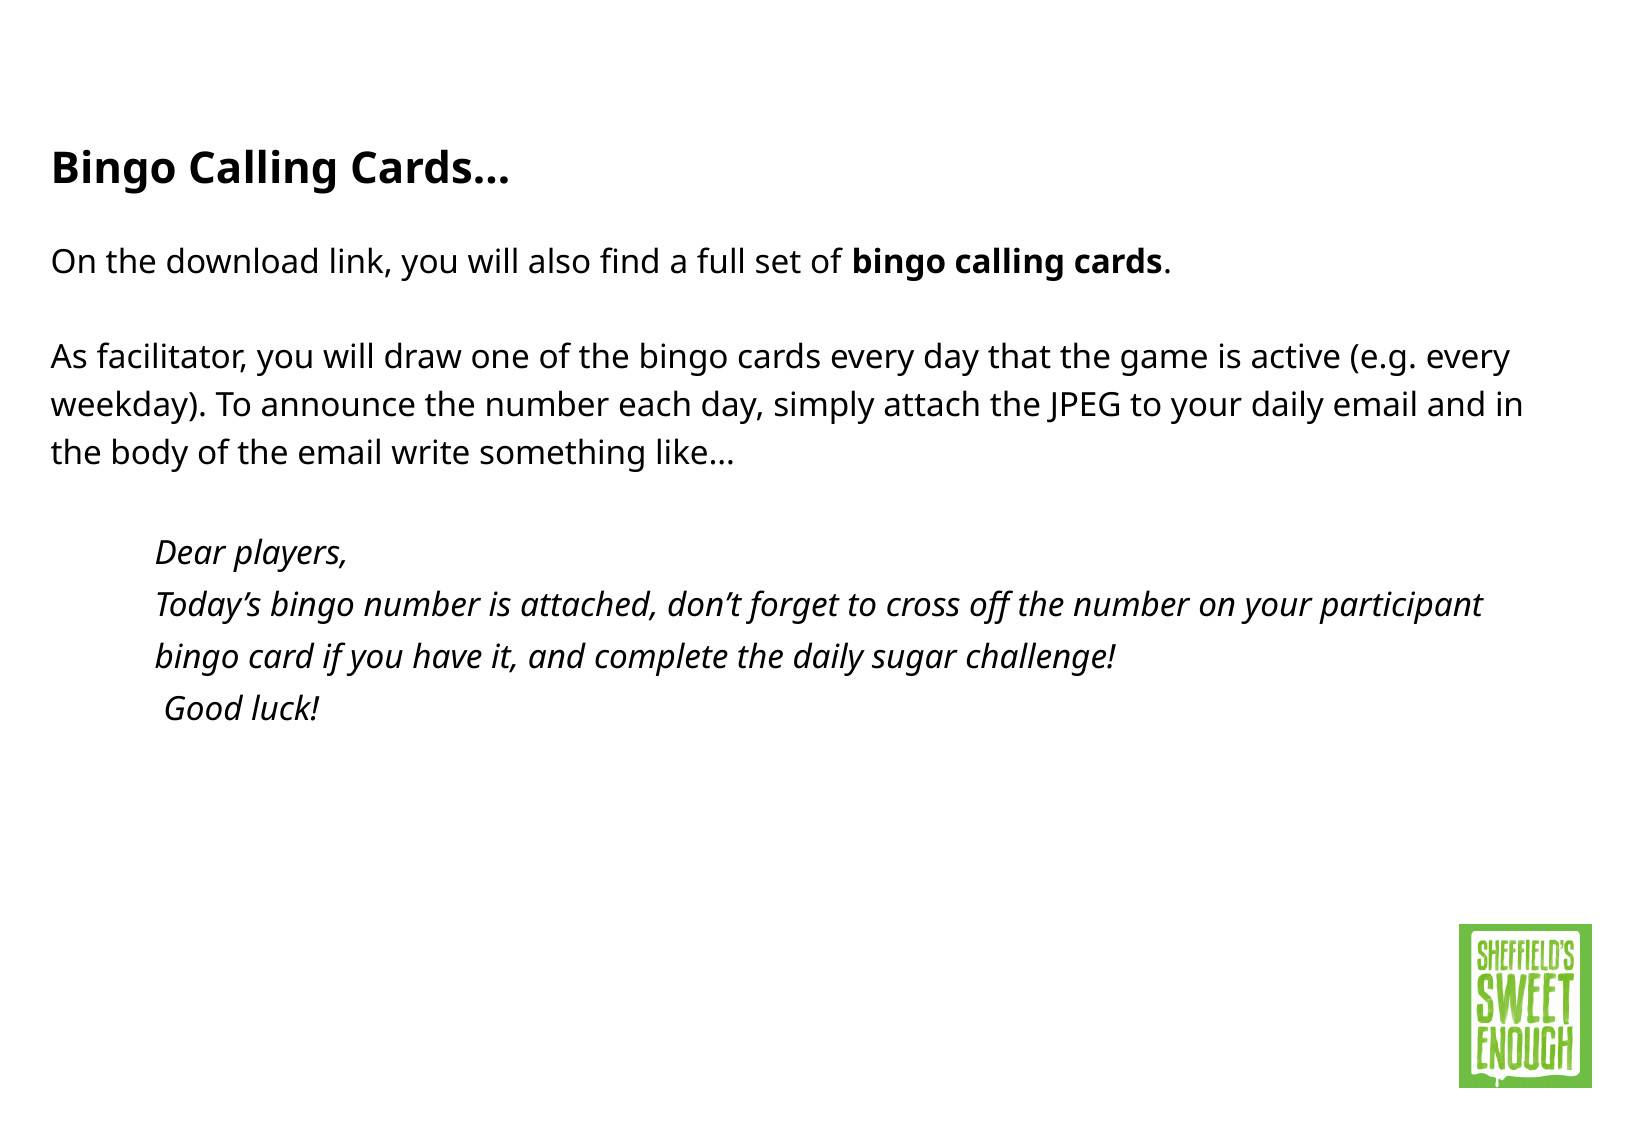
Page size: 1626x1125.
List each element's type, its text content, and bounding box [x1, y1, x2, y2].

text_box Bingo Calling Cards… On the download link, you will also find a full set of bingo calling cards. As facilitator, you will draw one of the bingo cards every day that the game is active (e.g. every weekday). To announce the number each day, simply attach the JPEG to your daily email and in the body of the email write something like… Dear players, Today’s bingo number is attached, don’t forget to cross off the number on your participant bingo card if you have it, and complete the daily sugar challenge! Good luck! [33, 130, 1592, 776]
picture [1459, 924, 1593, 1088]
